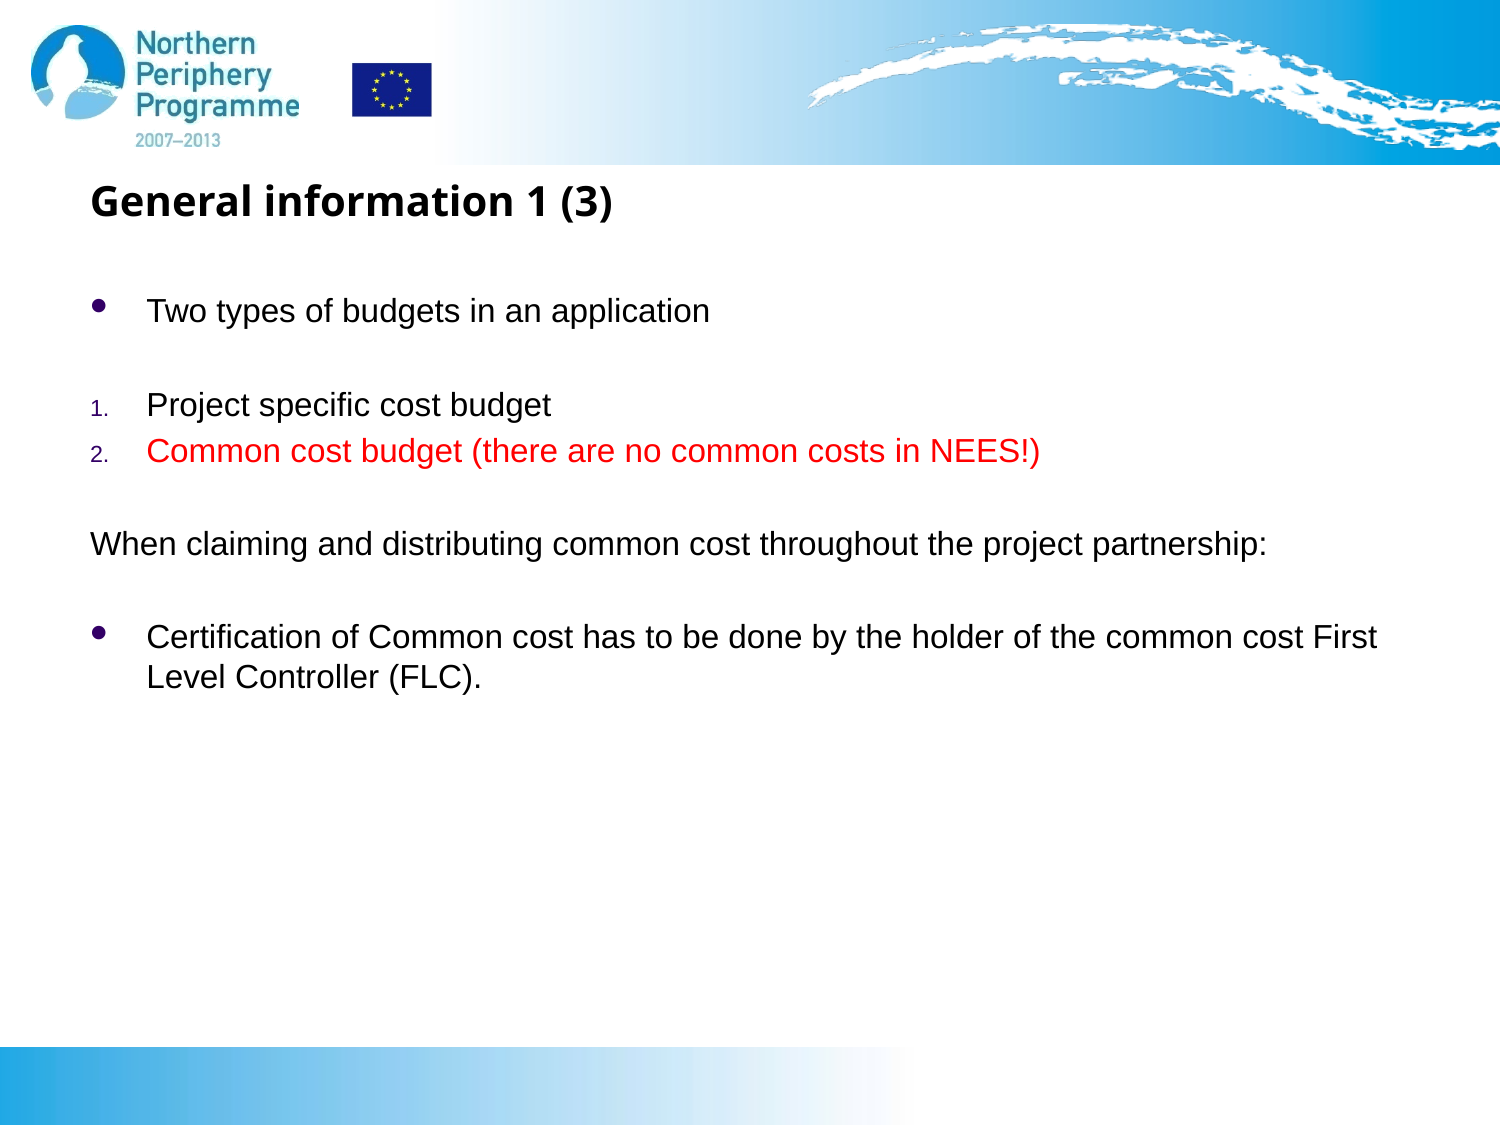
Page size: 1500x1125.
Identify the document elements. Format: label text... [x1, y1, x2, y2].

picture [31, 25, 75, 147]
picture [1476, 100, 1500, 107]
list Two types of budgets in an application Project specific cost budget Common cost budget (there are no common costs in NEES!) When claiming and distributing common cost throughout the project partnership: Certification of Common cost has to be done by the holder of the common cost First Level Controller (FLC). [74, 281, 1426, 1006]
picture [297, 0, 1500, 165]
text_box General information 1 (3) [75, 20, 1313, 233]
picture [0, 1047, 1053, 1125]
